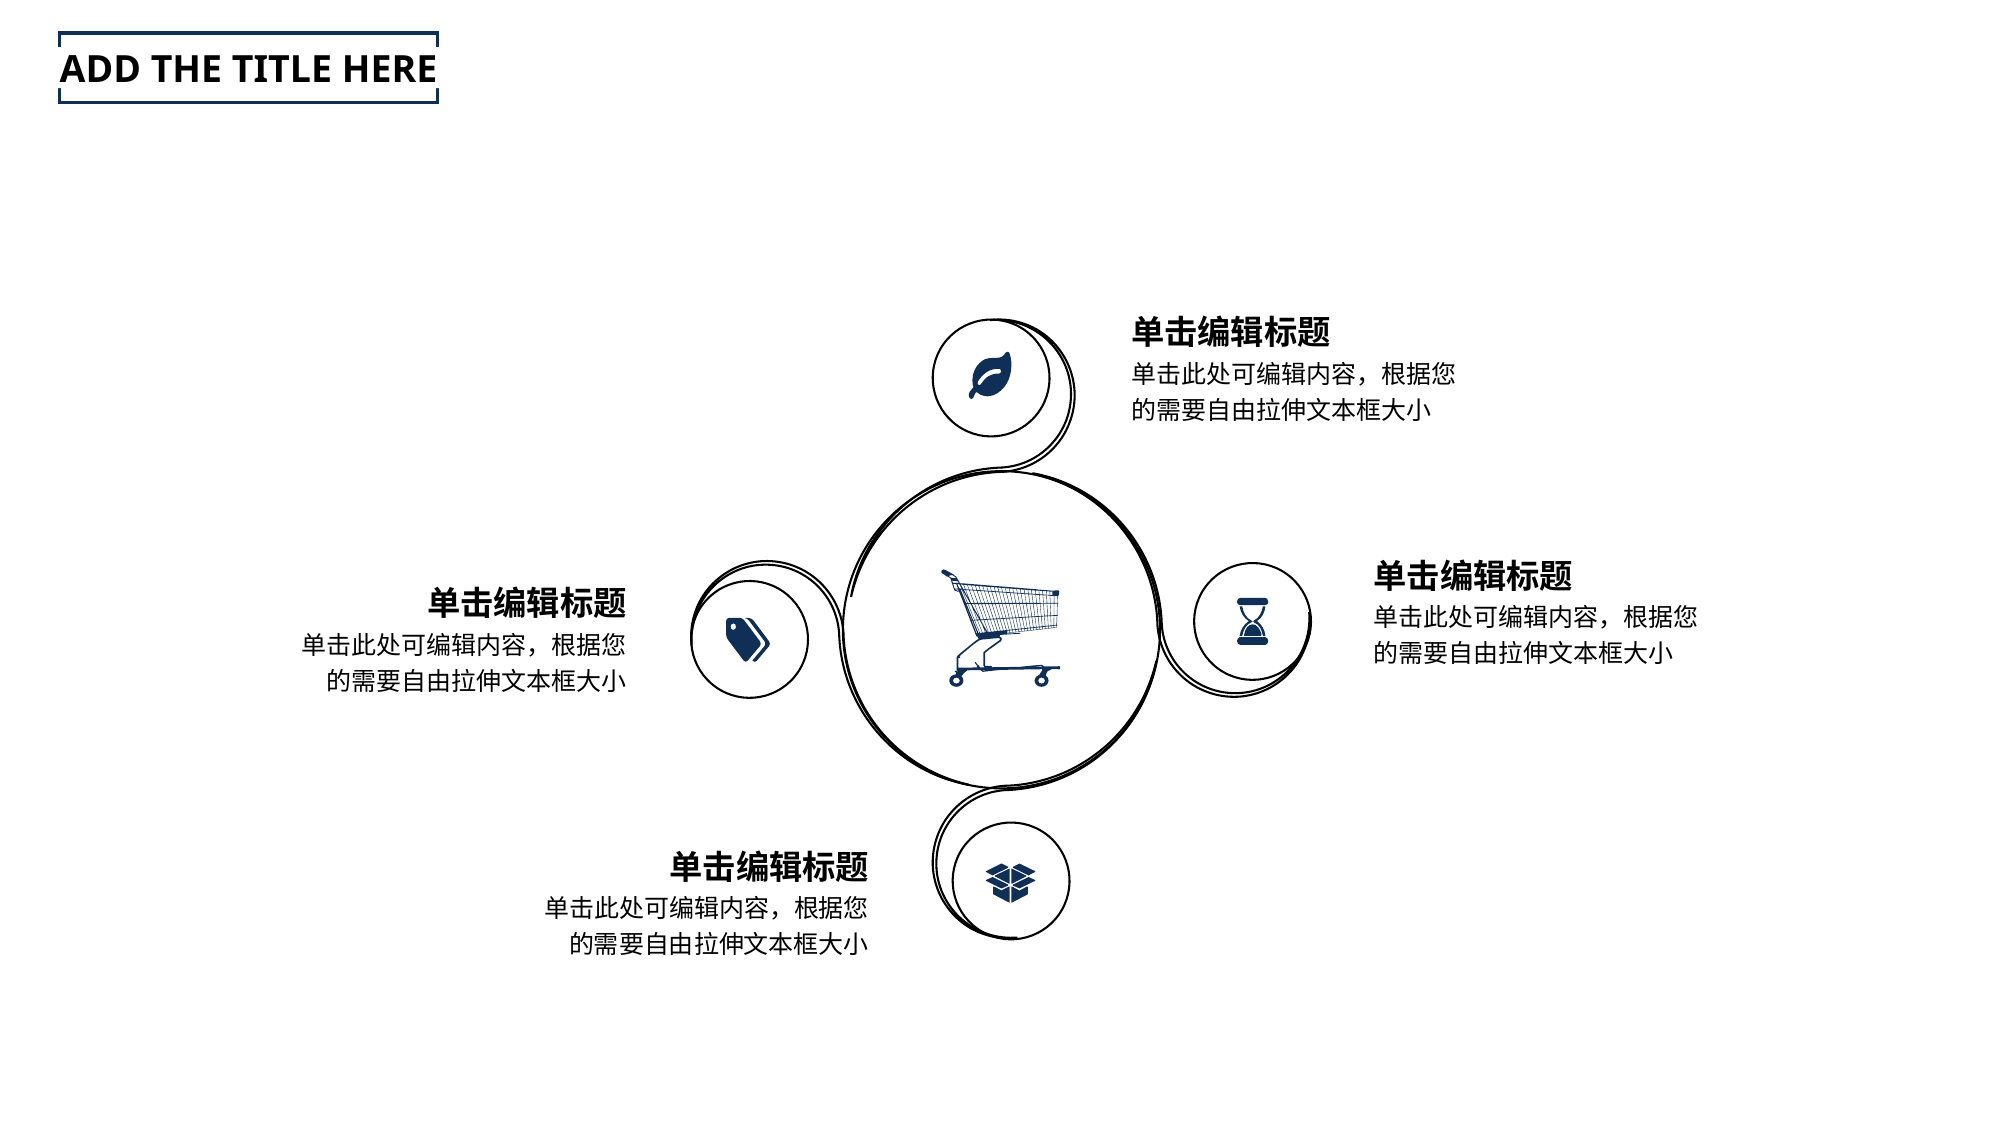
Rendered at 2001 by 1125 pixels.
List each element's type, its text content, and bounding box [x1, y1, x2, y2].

text_box 单击此处可编辑内容，根据您的需要自由拉伸文本框大小 [279, 623, 627, 696]
text_box 单击此处可编辑内容，根据您的需要自由拉伸文本框大小 [1373, 595, 1713, 668]
text_box 单击此处可编辑内容，根据您的需要自由拉伸文本框大小 [521, 886, 870, 959]
text_box 单击编辑标题 [1373, 547, 1675, 595]
text_box 单击编辑标题 [1131, 303, 1433, 352]
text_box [691, 319, 1311, 940]
text_box 单击此处可编辑内容，根据您的需要自由拉伸文本框大小 [1311, 352, 1471, 425]
text_box 单击编辑标题 [567, 838, 691, 886]
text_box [0, 32, 498, 103]
text_box 单击编辑标题 [325, 574, 627, 623]
